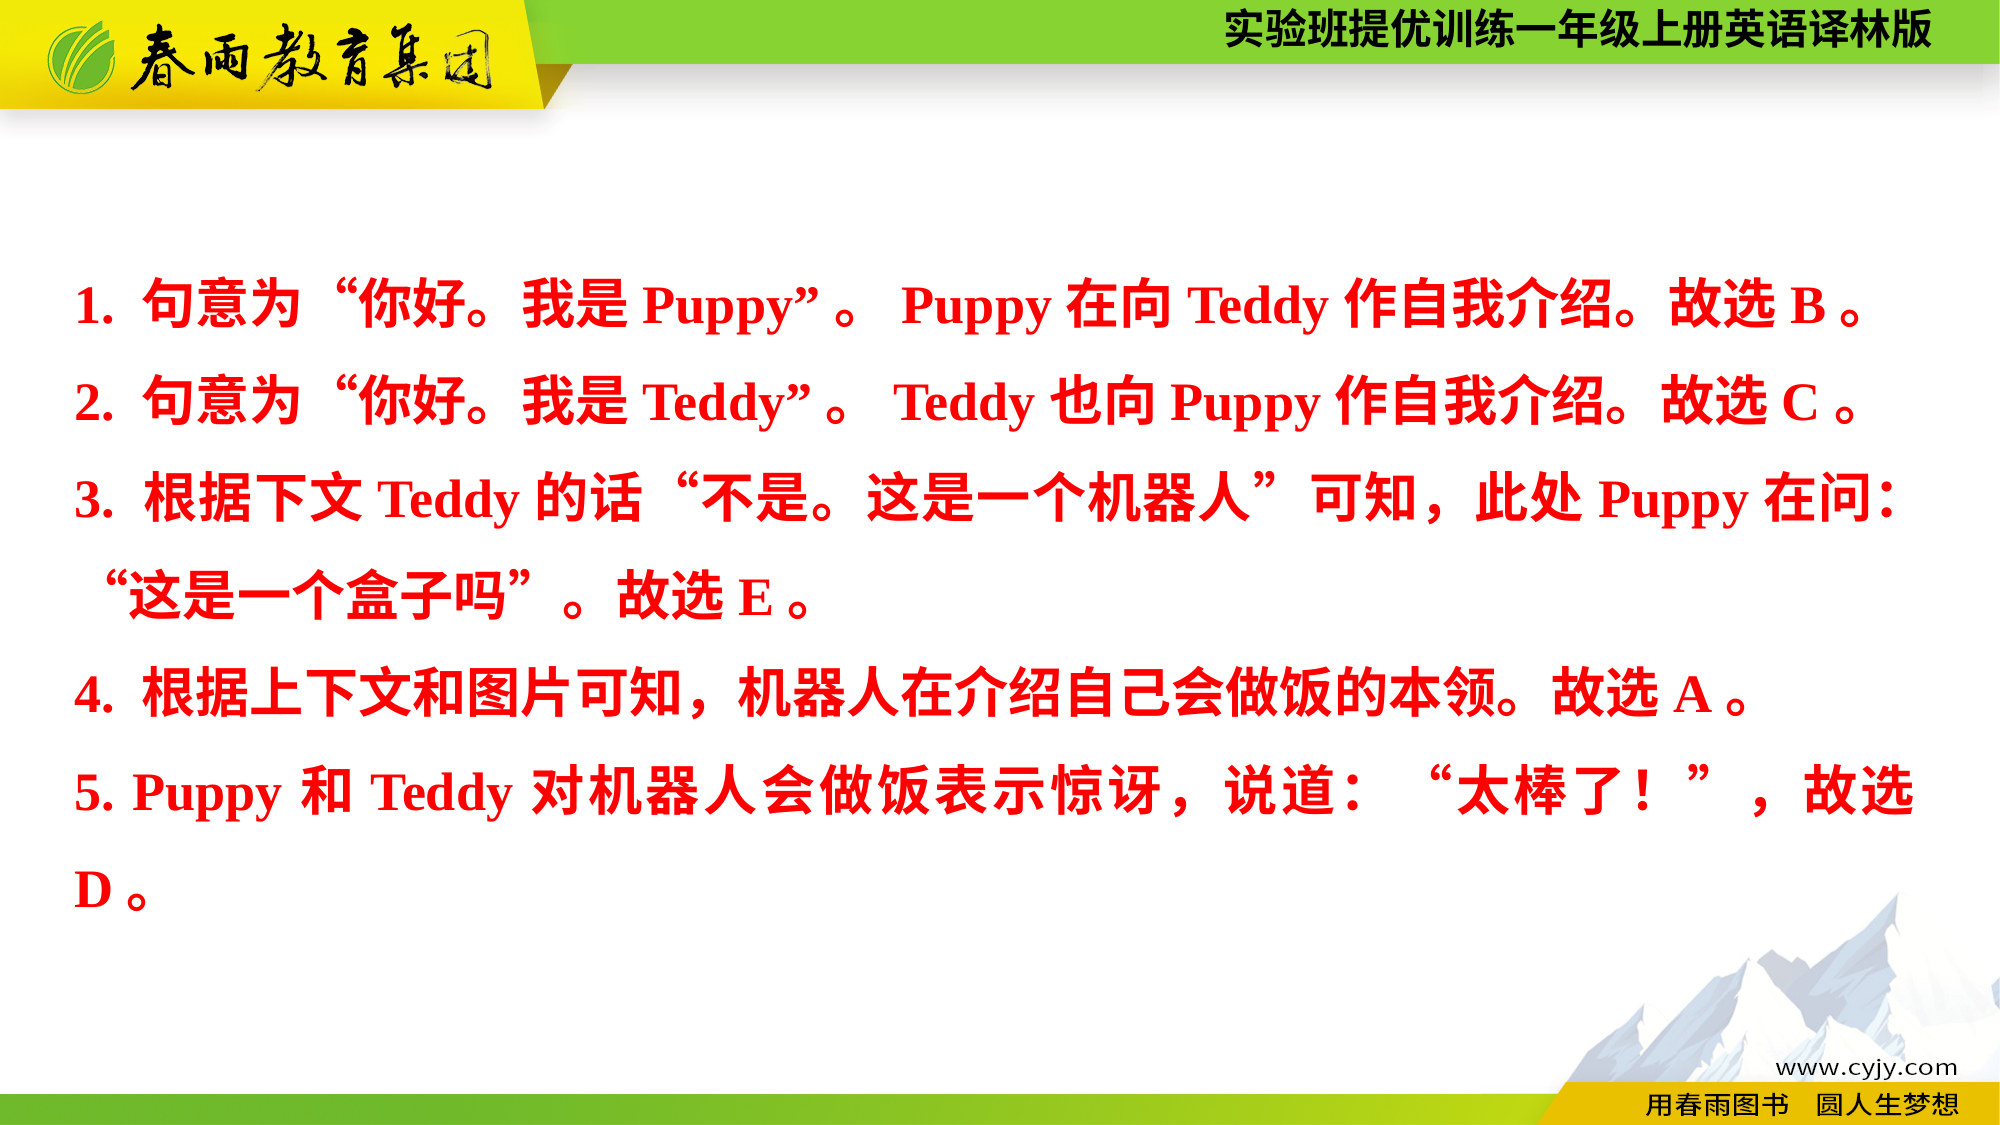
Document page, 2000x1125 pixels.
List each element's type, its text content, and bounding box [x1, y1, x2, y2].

list 1. 句意为“你好。我是Puppy”。Puppy在向Teddy作自我介绍。故选B。 2. 句意为“你好。我是Teddy”。Teddy也向Puppy作自我介绍。故选C。 3. 根据下文Teddy的话“不是。这是一个机器人”可知，此处Puppy在问：“这是一个盒子吗”。故选E。 4. 根据上下文和图片可知，机器人在介绍自己会做饭的本领。故选A。 5. Puppy和Teddy对机器人会做饭表示惊讶，说道：“太棒了！”，故选D。 [59, 228, 1944, 823]
picture [0, 0, 2000, 1125]
